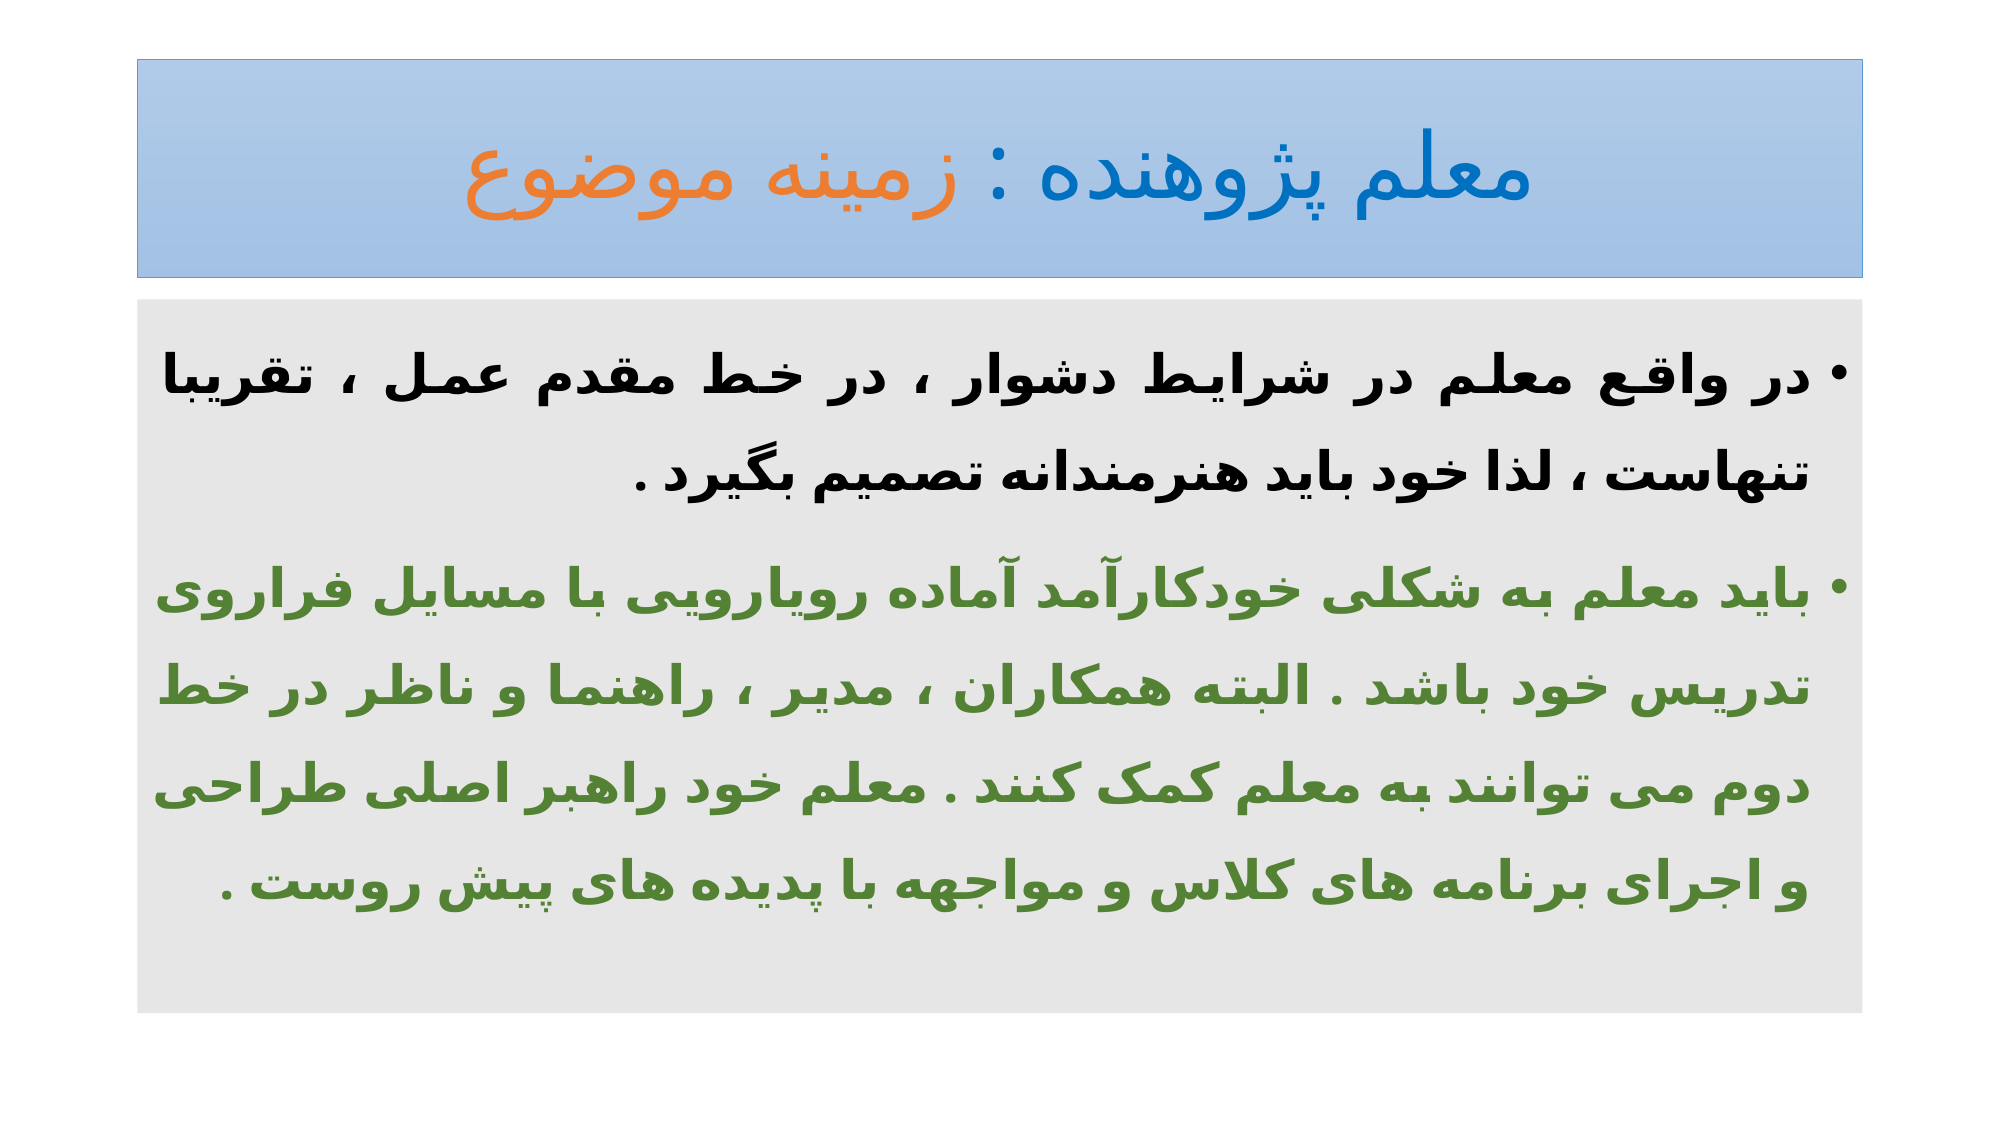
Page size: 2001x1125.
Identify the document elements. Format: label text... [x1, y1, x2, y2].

title معلم پژوهنده : زمینه موضوع [137, 59, 1863, 278]
list در واقع معلم در شرایط دشوار ، در خط مقدم عمل ، تقریبا تنهاست ، لذا خود باید هنرمندانه تصمیم بگیرد . باید معلم به شکلی خودکارآمد آماده رویارویی با مسایل فراروی تدریس خود باشد . البته همکاران ، مدیر ، راهنما و ناظر در خط دوم می توانند به معلم کمک کنند . معلم خود راهبر اصلی طراحی و اجرای برنامه های کلاس و مواجهه با پدیده های پیش روست . [137, 299, 1863, 1014]
